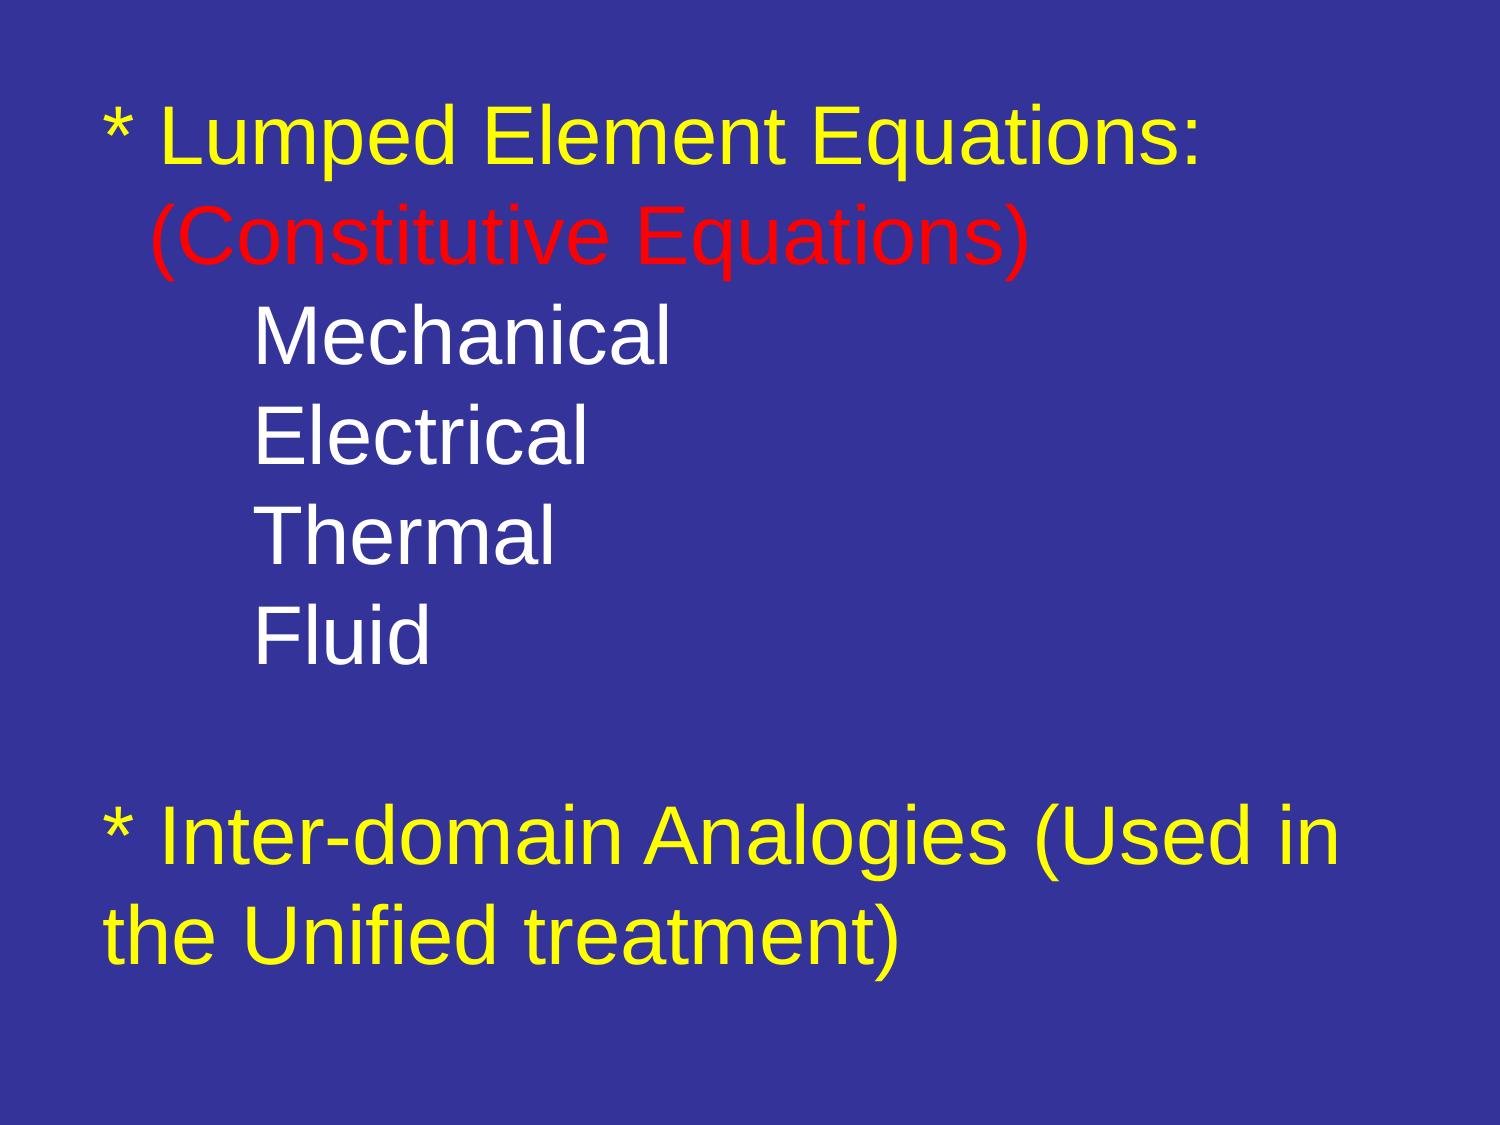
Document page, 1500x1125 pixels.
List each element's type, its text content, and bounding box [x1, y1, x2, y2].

title * Lumped Element Equations: (Constitutive Equations) Mechanical Electrical Thermal Fluid * Inter-domain Analogies (Used in the Unified treatment) [87, 437, 1438, 625]
